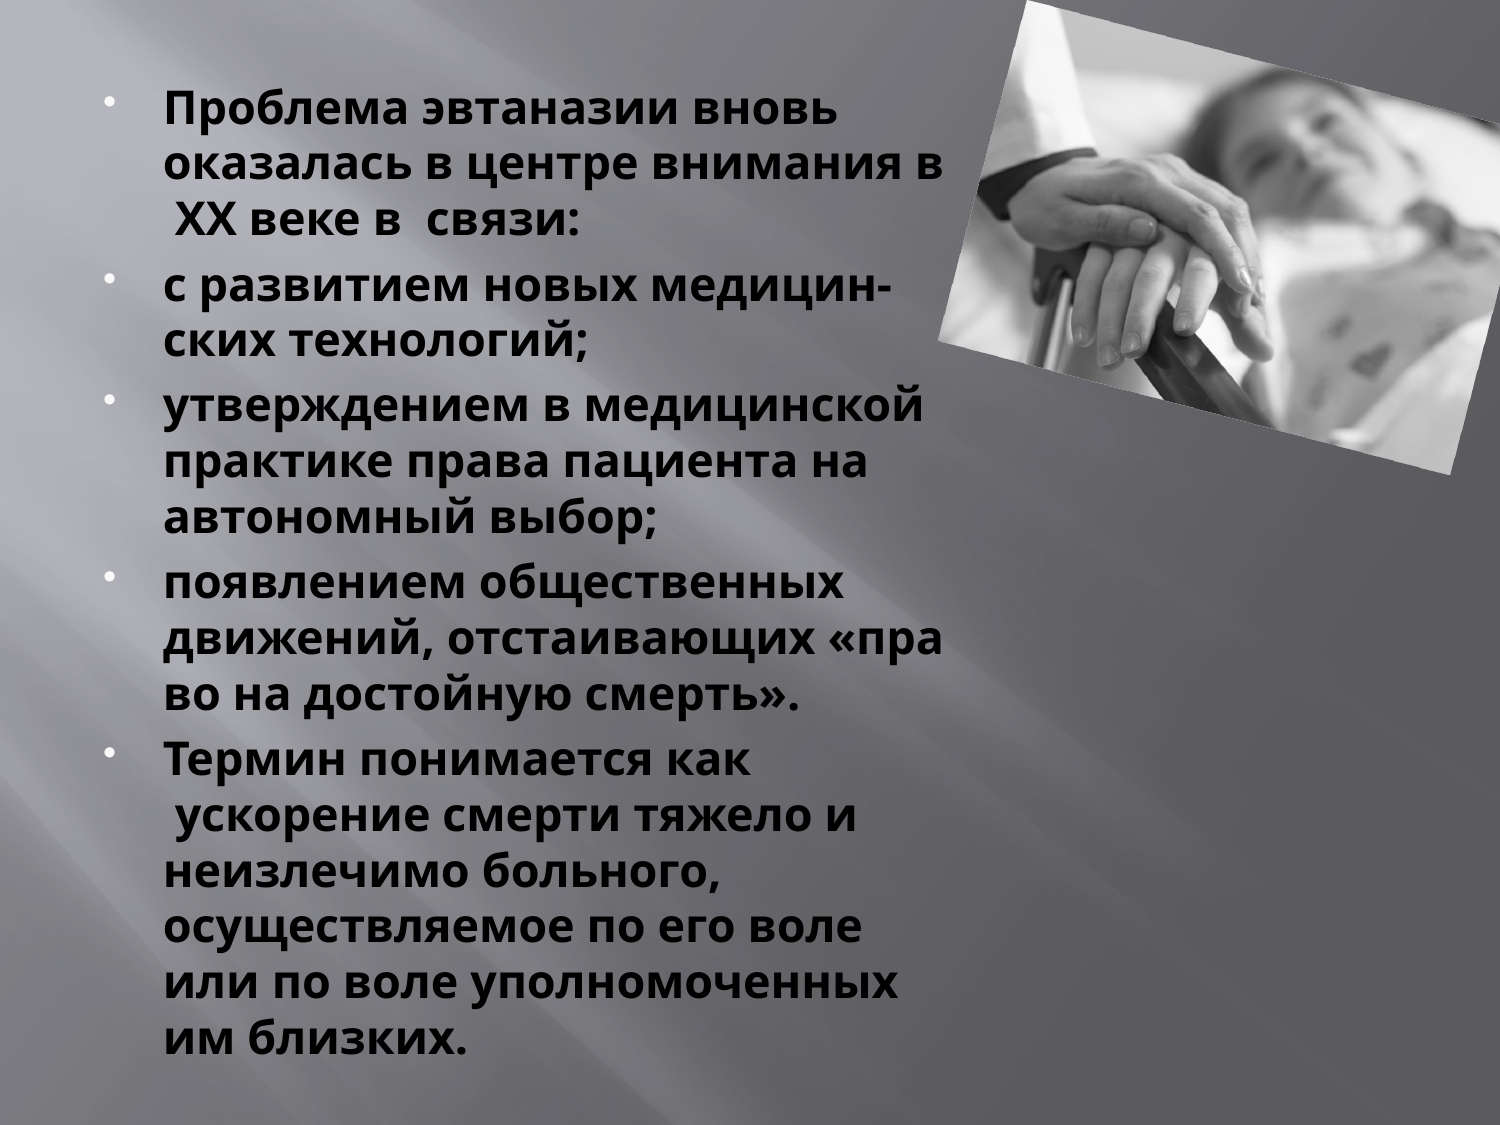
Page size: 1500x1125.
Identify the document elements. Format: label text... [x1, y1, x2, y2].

list Проблема эвтаназии вновь оказалась в центре внимания в ХХ веке в связи: с развитием новых медицин- ских технологий; утверждением в медицинской практике права пациента на автономный выбор; появлением общественных движений, отстаивающих «право на достойную смерть». Термин понимается как ускорение смерти тяжело и неизлечимо больного, осуществляемое по его воле или по воле уполномоченных им близких. [70, 70, 961, 1090]
picture [939, 0, 1500, 475]
